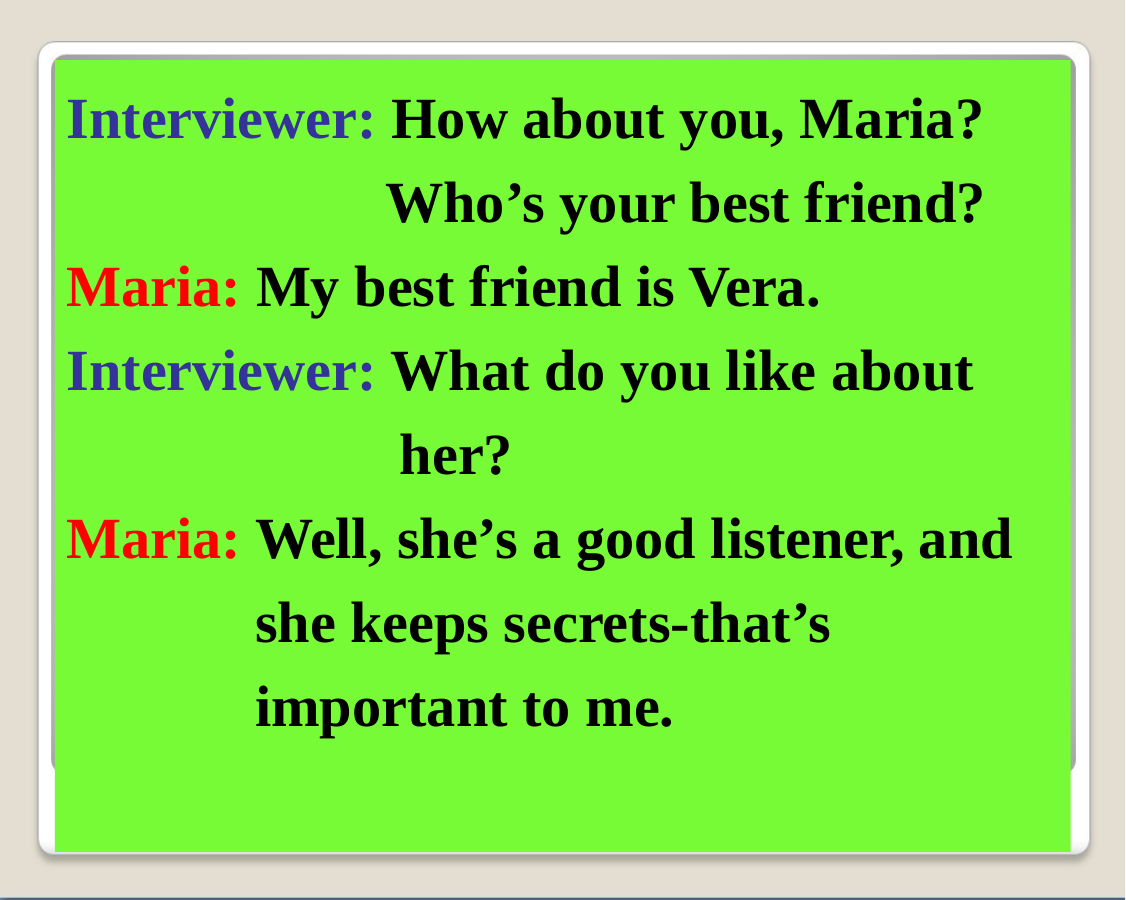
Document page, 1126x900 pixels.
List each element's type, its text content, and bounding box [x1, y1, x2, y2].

picture [0, 0, 1126, 900]
list Interviewer: How about you, Maria? Who’s your best friend? Maria: My best friend is Vera. Interviewer: What do you like about her? Maria: Well, she’s a good listener, and she keeps secrets-that’s important to me. [54, 60, 1071, 852]
